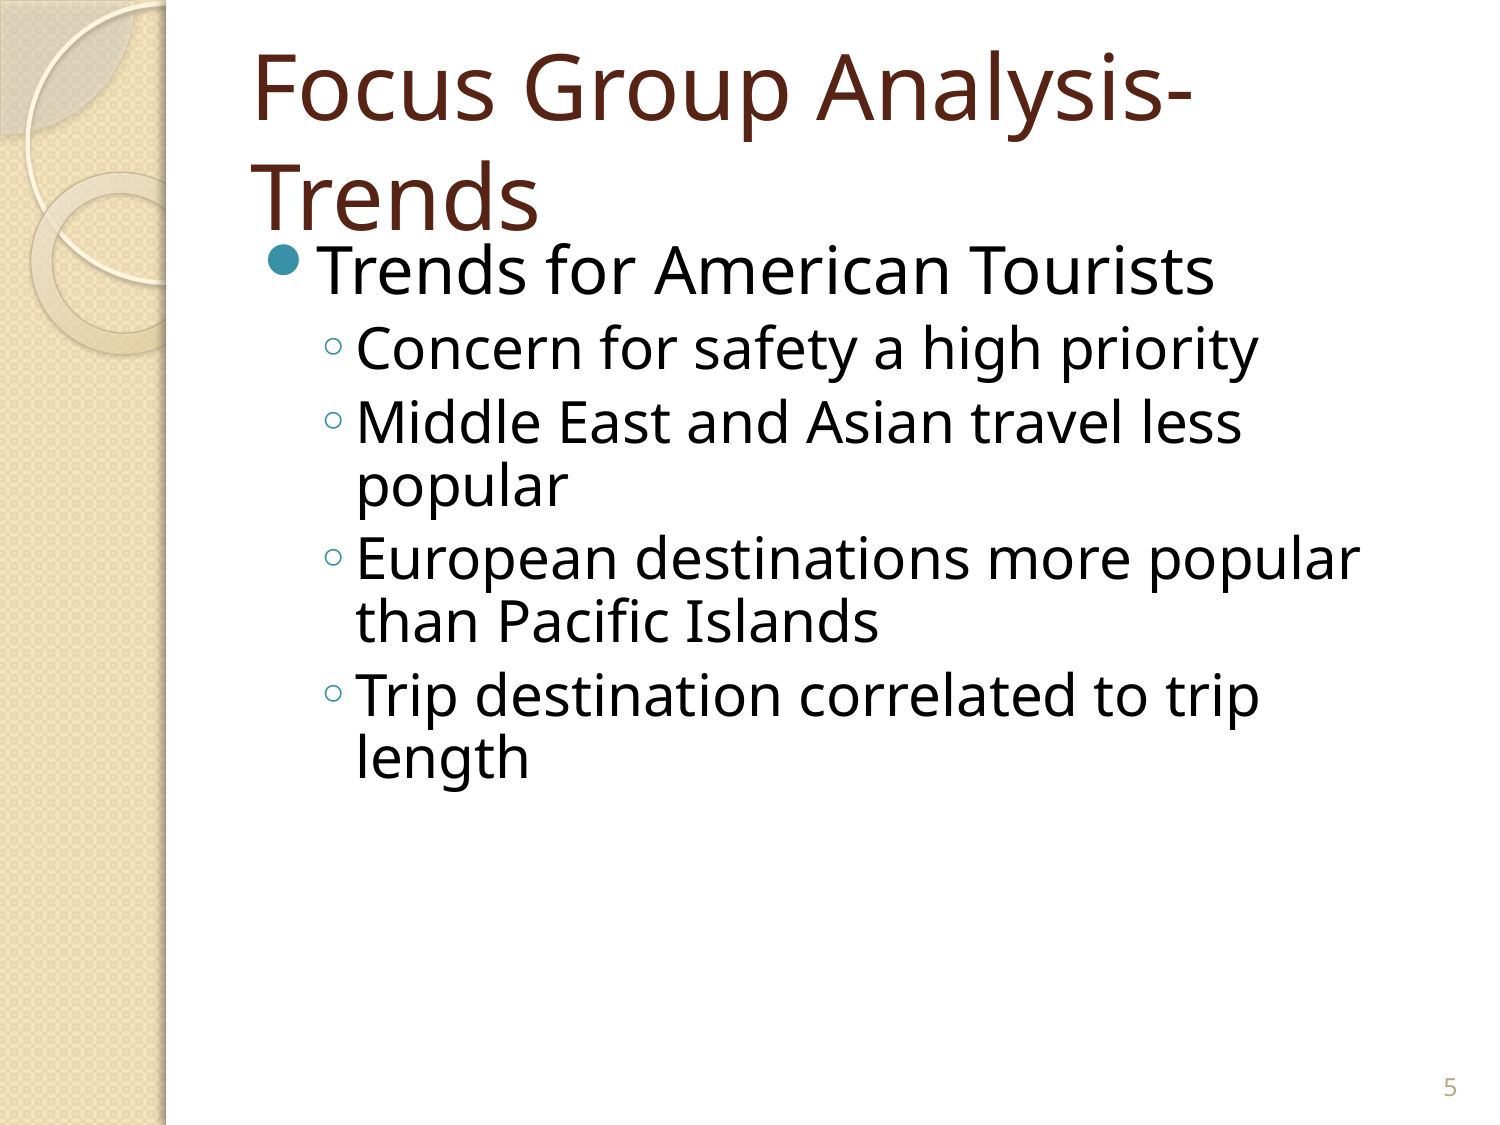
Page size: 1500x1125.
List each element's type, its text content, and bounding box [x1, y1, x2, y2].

title Focus Group Analysis-Trends [235, 45, 1466, 233]
list Trends for American Tourists Concern for safety a high priority Middle East and Asian travel less popular European destinations more popular than Pacific Islands Trip destination correlated to trip length [235, 237, 1466, 1025]
slide_number 5 [1413, 1034, 1488, 1113]
